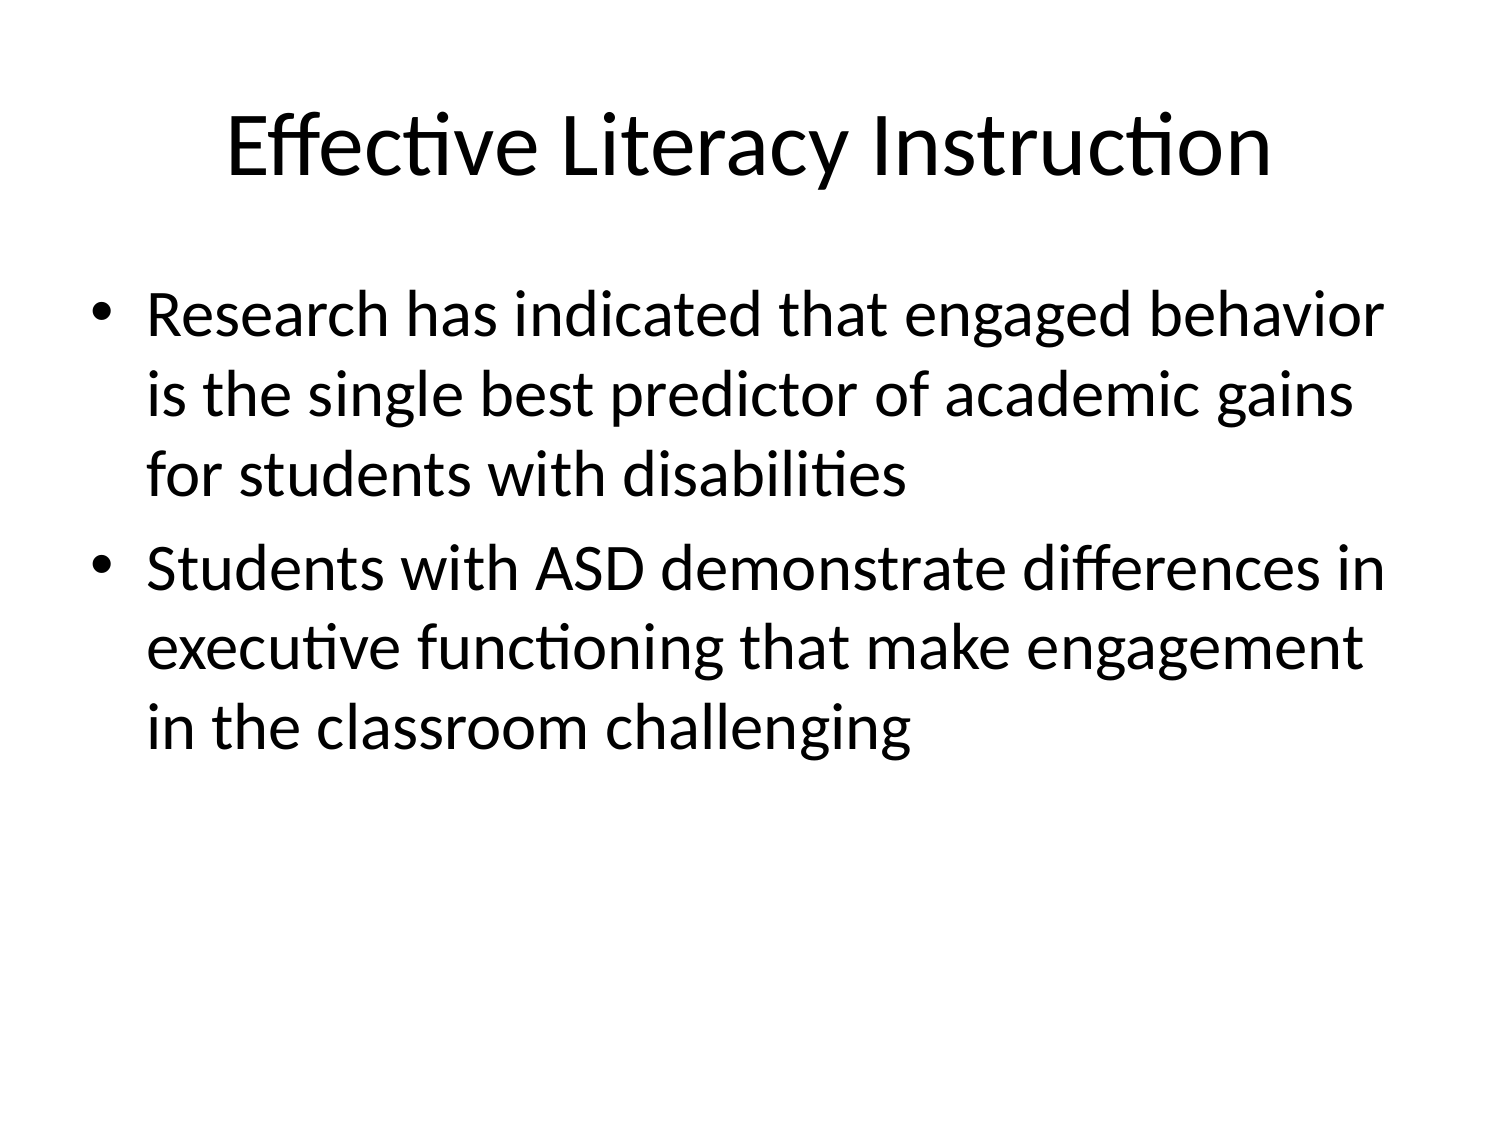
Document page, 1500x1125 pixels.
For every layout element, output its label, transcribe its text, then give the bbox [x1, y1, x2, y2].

title Effective Literacy Instruction [75, 45, 1425, 233]
list Research has indicated that engaged behavior is the single best predictor of academic gains for students with disabilities Students with ASD demonstrate differences in executive functioning that make engagement in the classroom challenging [75, 262, 1425, 1005]
